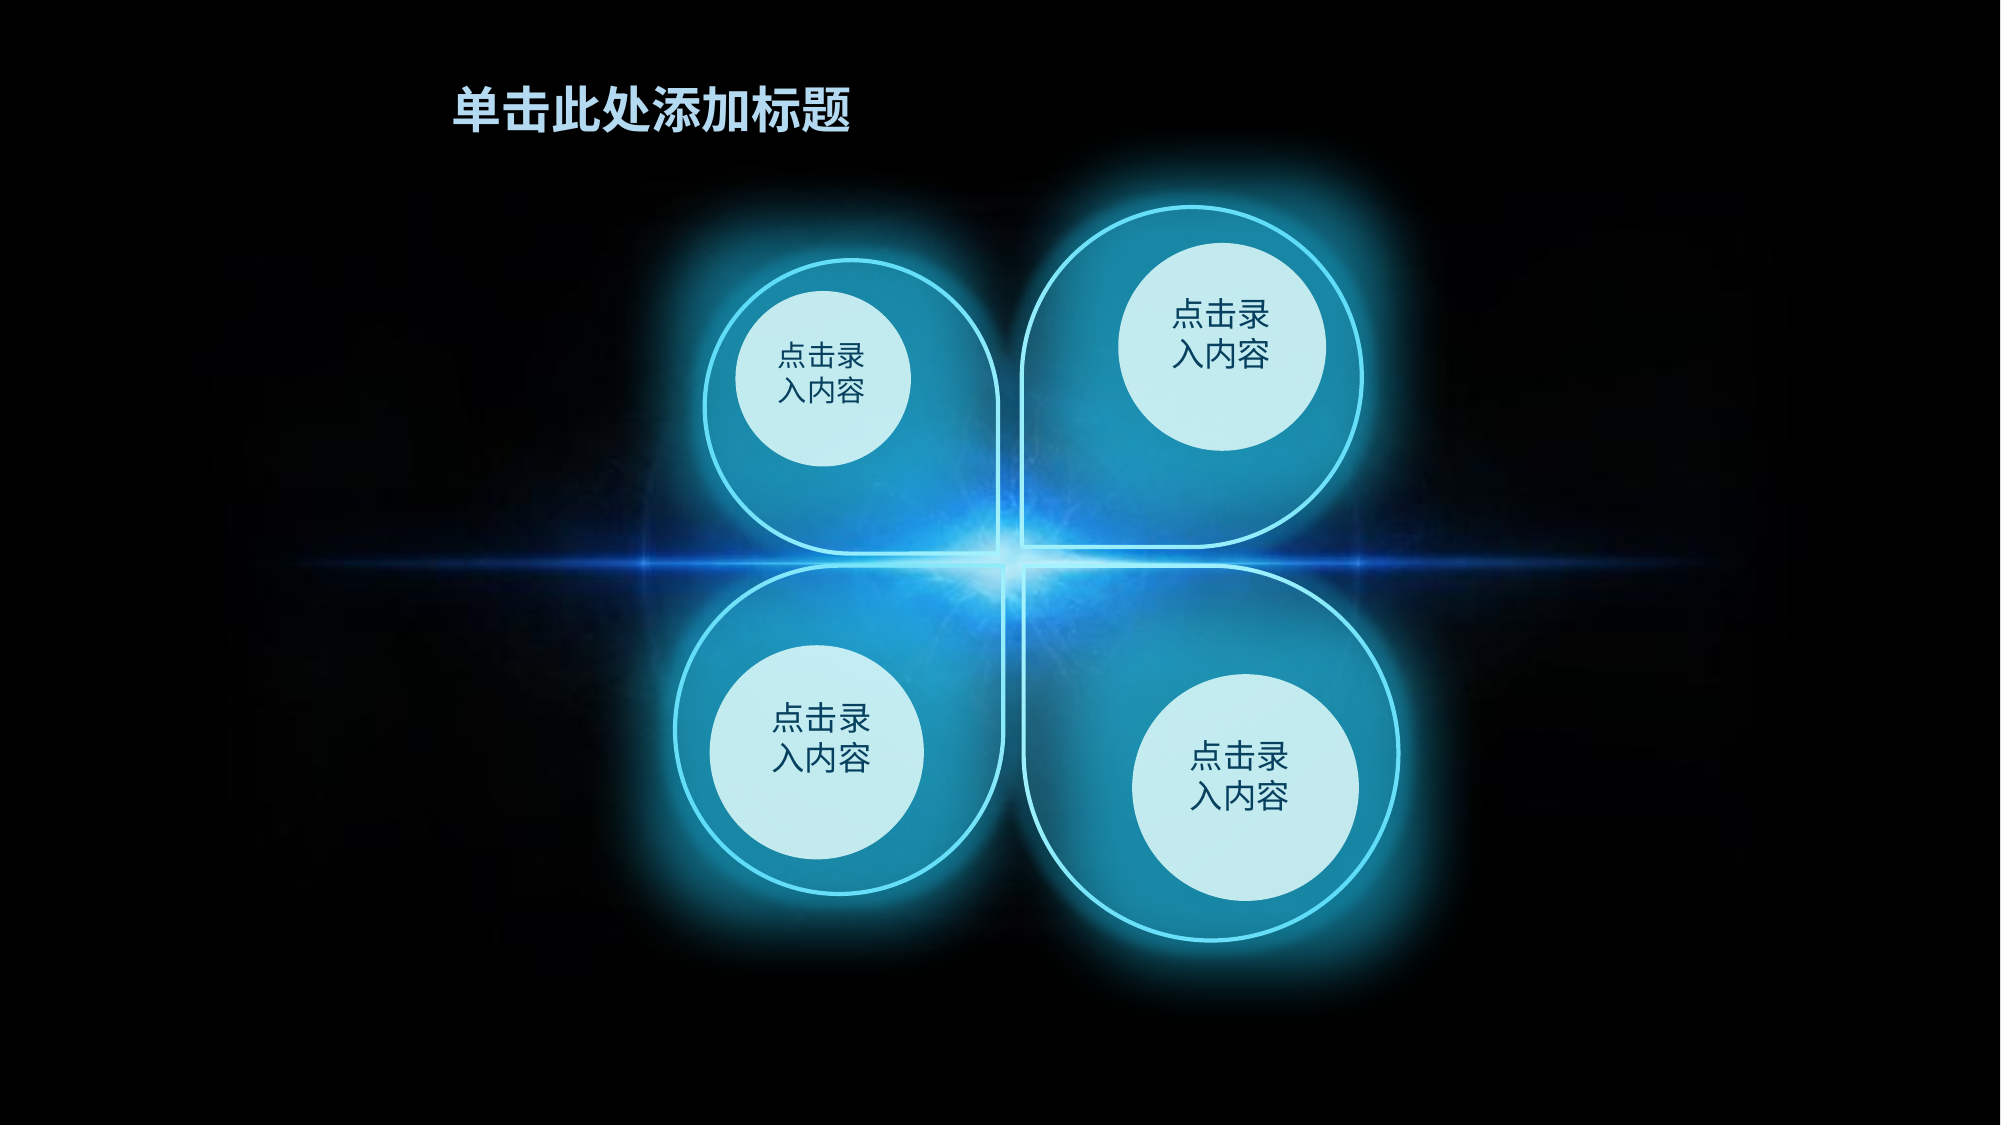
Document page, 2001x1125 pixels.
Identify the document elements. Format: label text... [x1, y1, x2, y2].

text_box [1023, 565, 1399, 941]
text_box [1130, 142, 1154, 146]
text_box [1021, 206, 1363, 548]
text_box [704, 259, 999, 554]
text_box 单击此处添加标题 [436, 70, 1154, 146]
picture [0, 0, 2001, 1125]
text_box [674, 565, 1004, 895]
